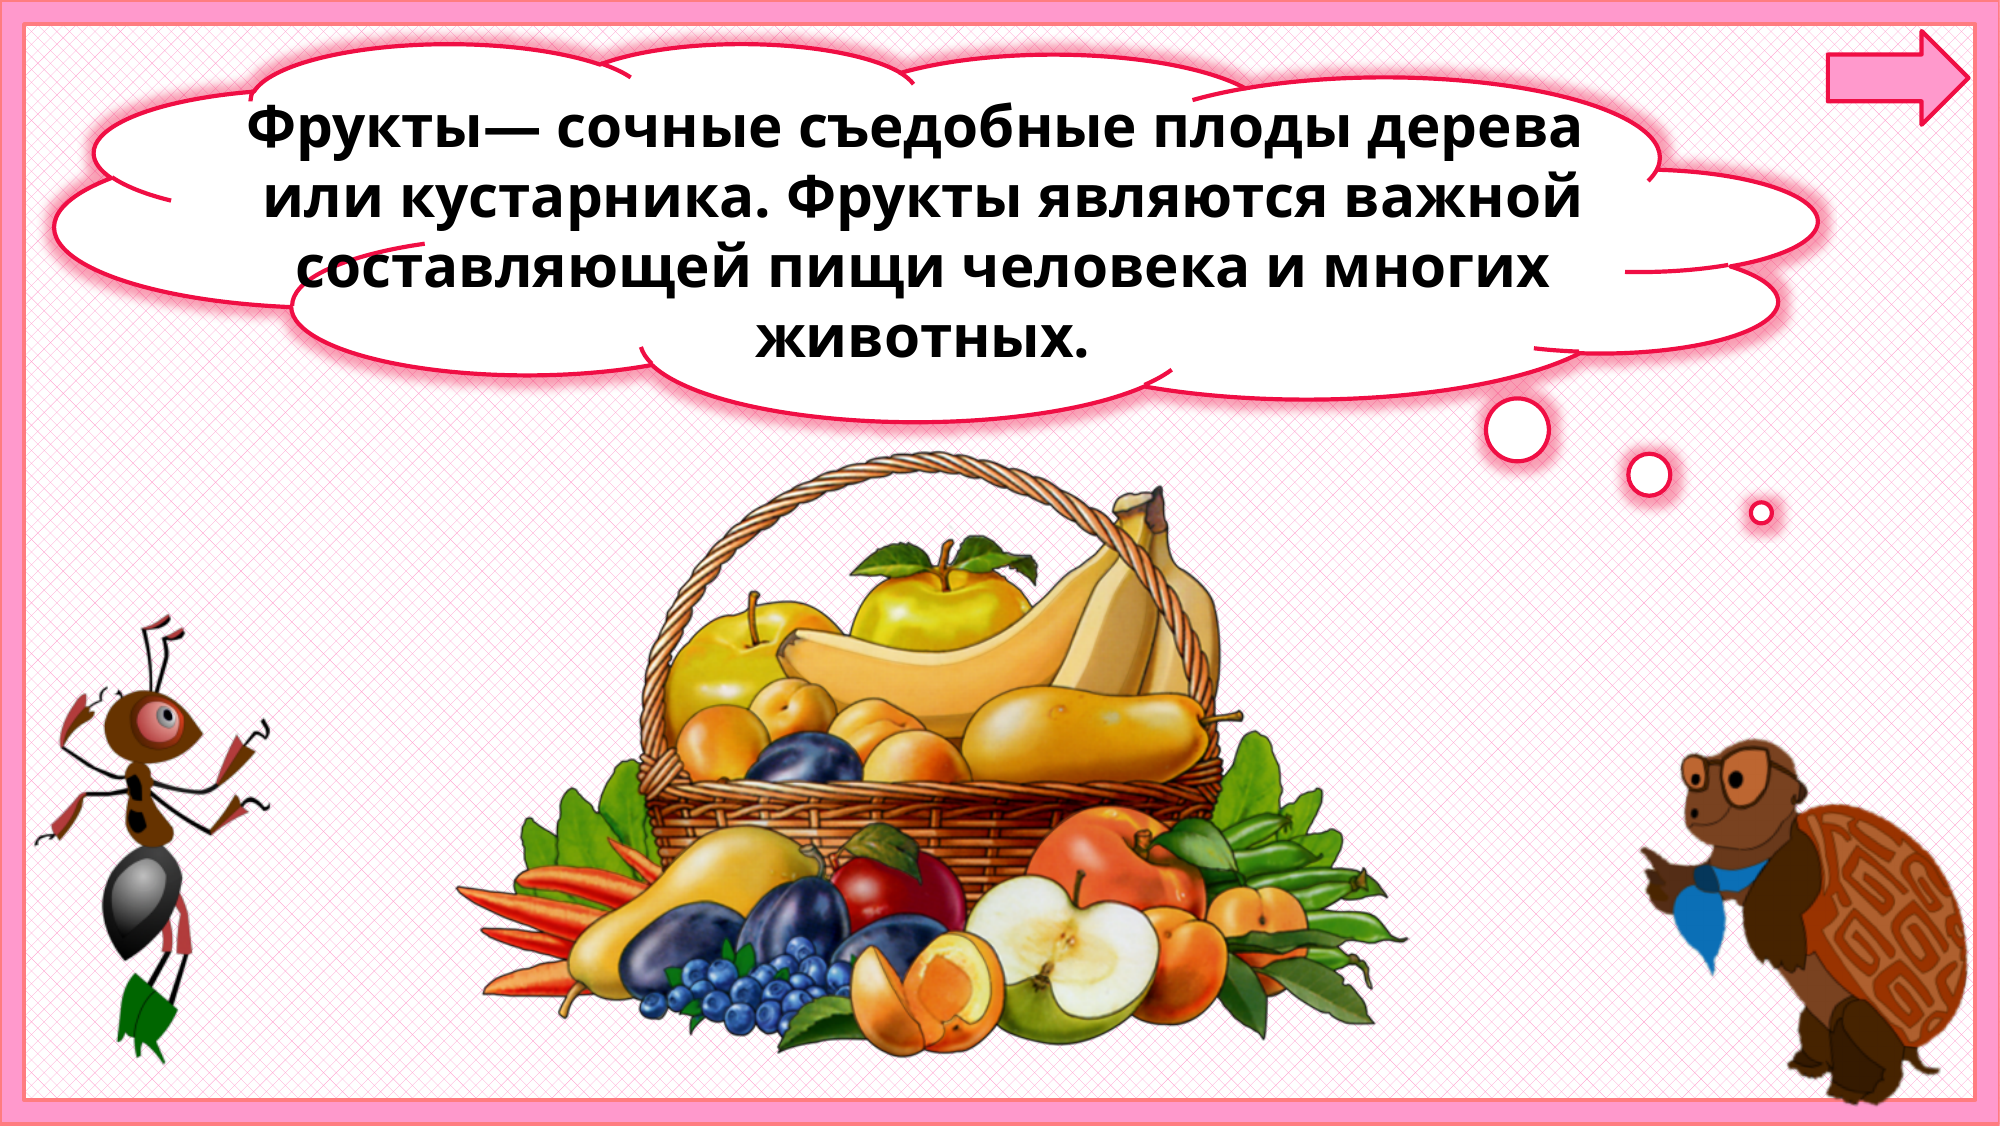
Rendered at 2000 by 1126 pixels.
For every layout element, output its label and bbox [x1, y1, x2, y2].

text_box [54, 42, 1817, 422]
picture [0, 577, 339, 1082]
picture [420, 362, 1492, 1082]
picture [1601, 625, 2000, 1126]
text_box [1825, 29, 1971, 127]
